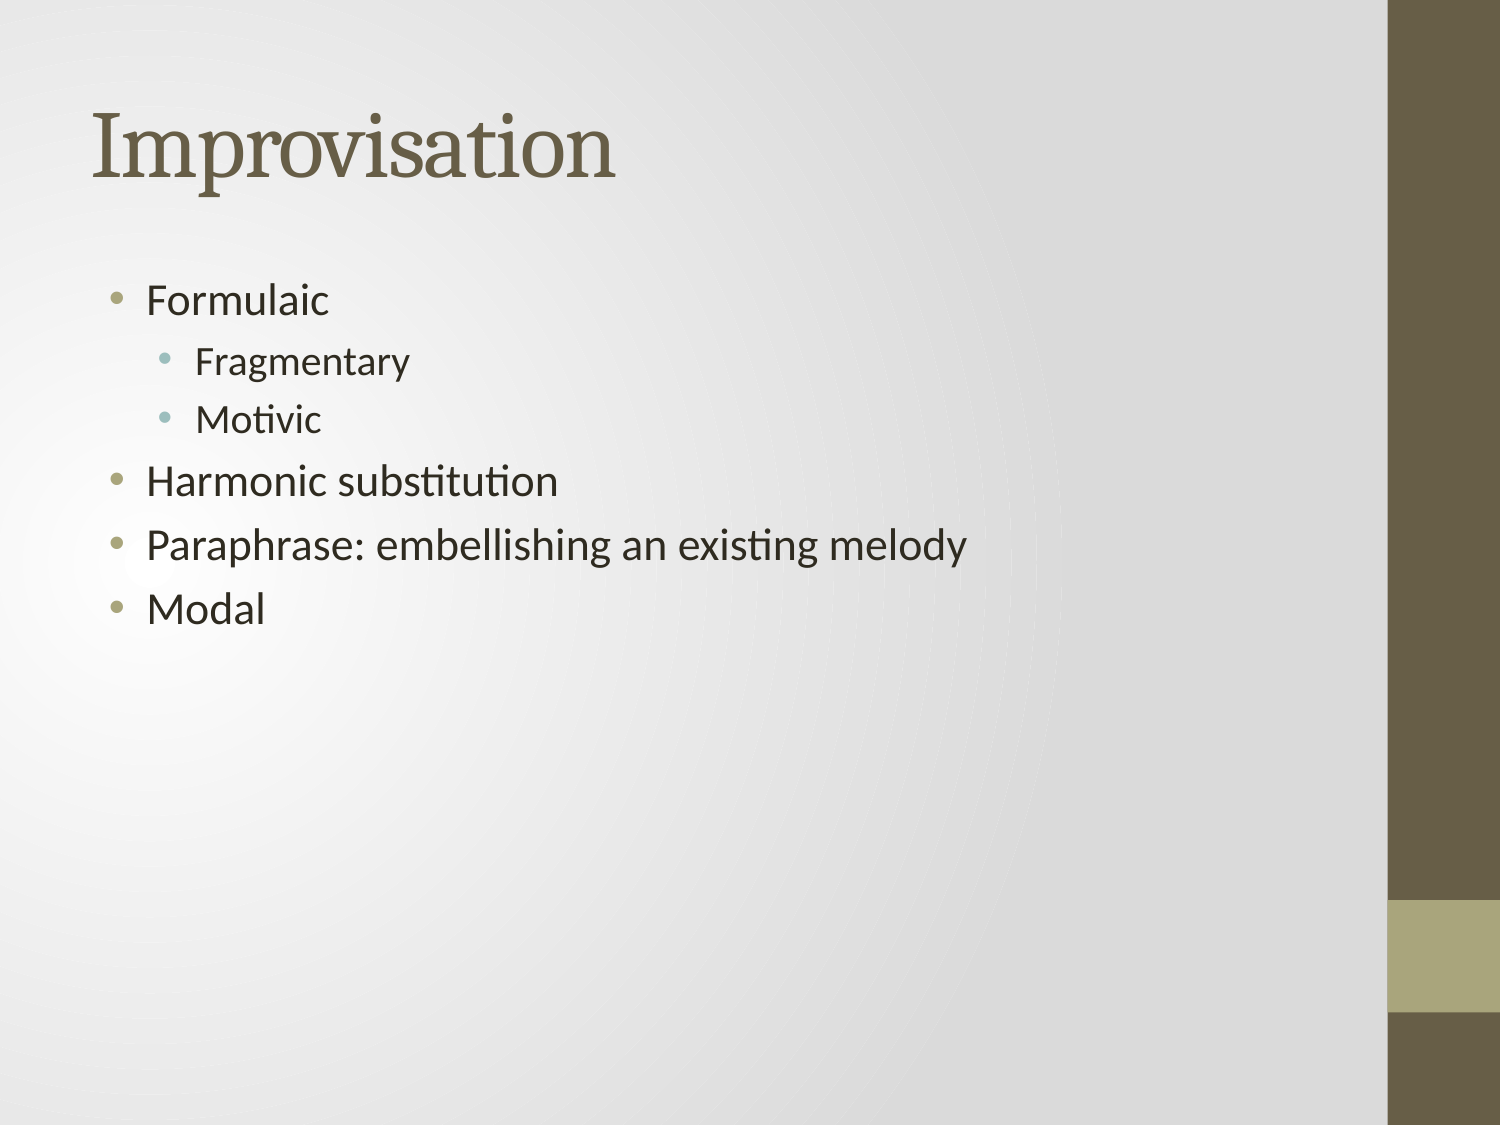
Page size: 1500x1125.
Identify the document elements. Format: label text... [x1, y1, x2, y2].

list Formulaic Fragmentary Motivic Harmonic substitution Paraphrase: embellishing an existing melody Modal [75, 262, 1325, 1050]
title Improvisation [75, 45, 1325, 233]
